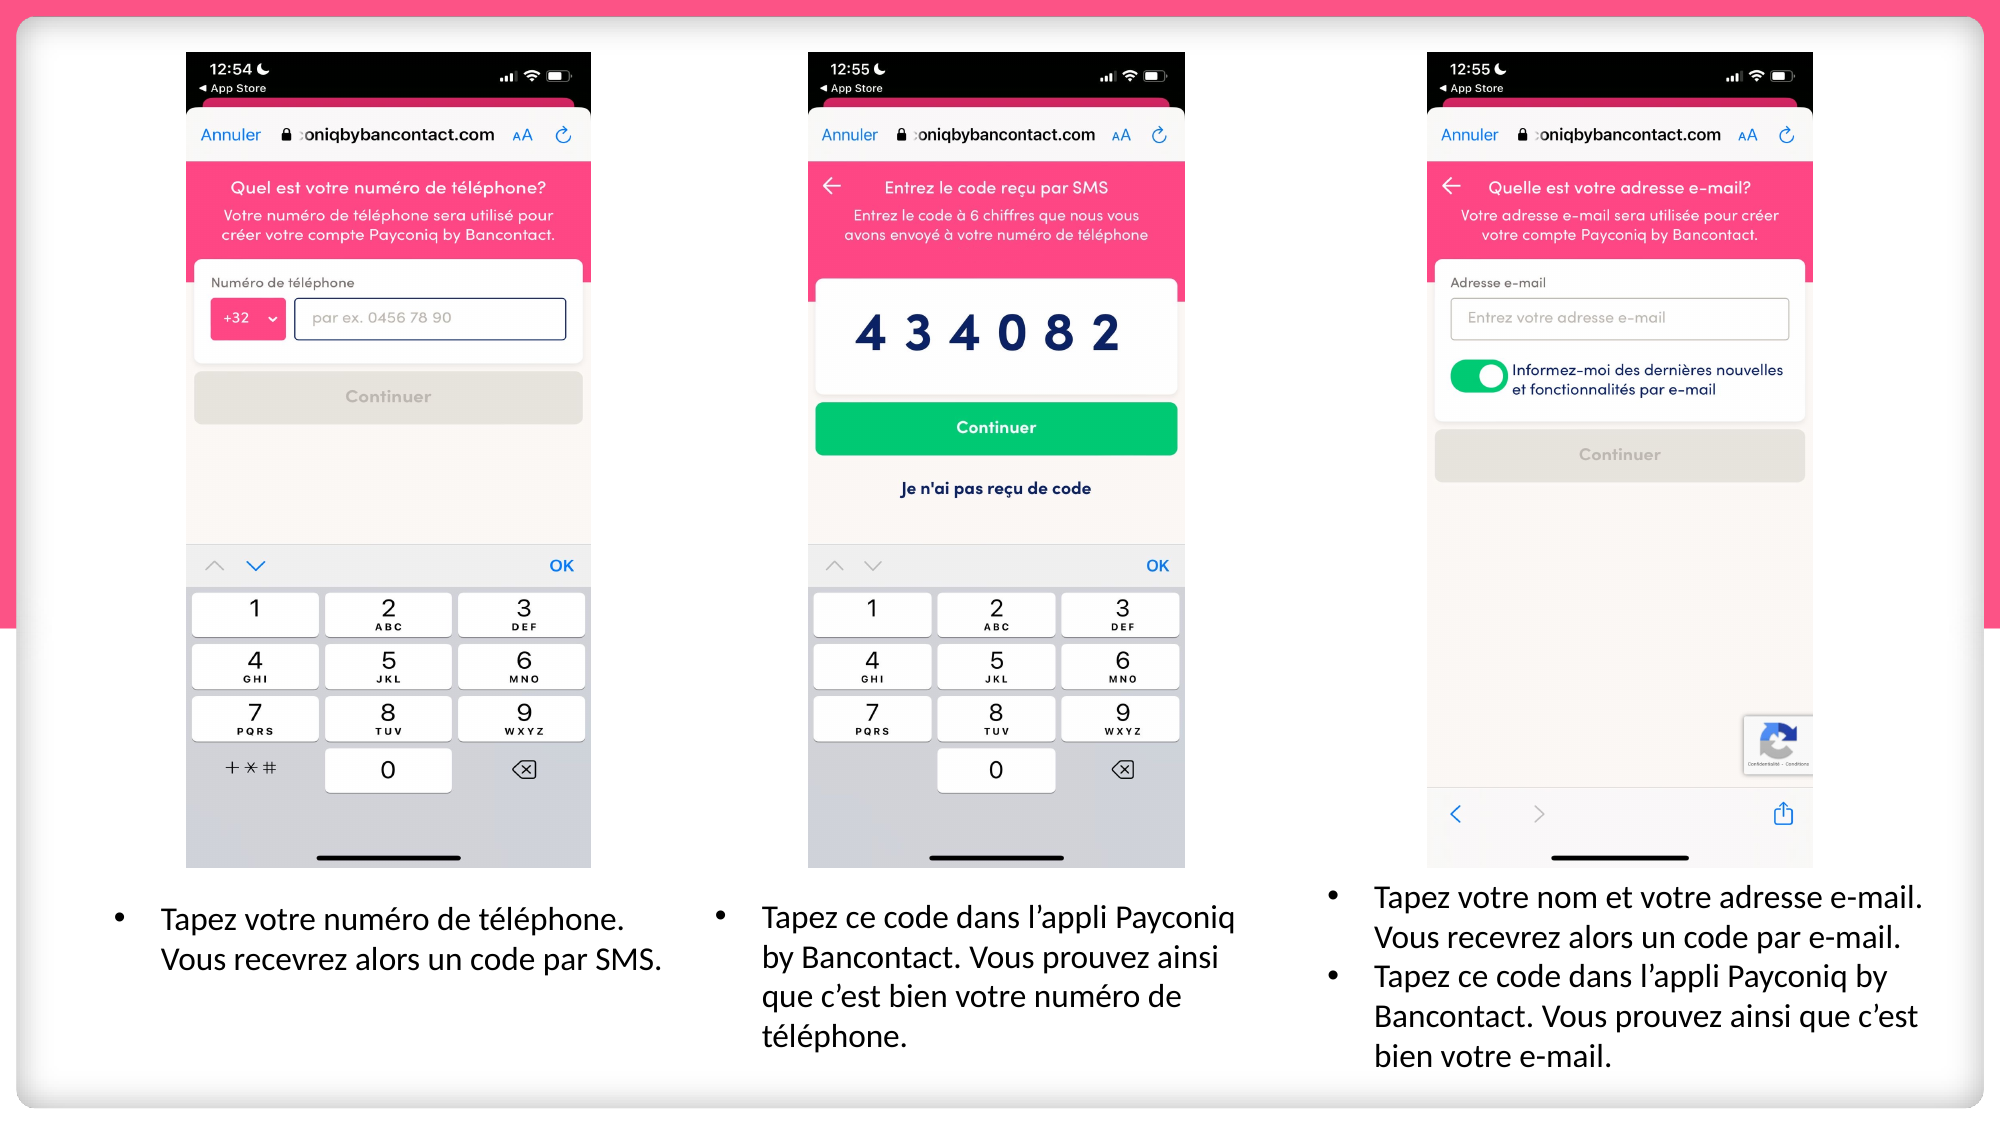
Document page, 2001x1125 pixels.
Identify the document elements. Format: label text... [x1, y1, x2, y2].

text_box Tapez votre nom et votre adresse e-mail. Vous recevrez alors un code par e-mail. Tapez ce code dans l’appli Payconiq by Bancontact. Vous prouvez ainsi que c’est bien votre e-mail. [1312, 867, 1958, 1082]
text_box Tapez votre numéro de téléphone. Vous recevrez alors un code par SMS. [99, 889, 686, 985]
text_box Tapez ce code dans l’appli Payconiq by Bancontact. Vous prouvez ainsi que c’est bien votre numéro de téléphone. [700, 887, 1257, 1062]
picture [0, 0, 2000, 1125]
